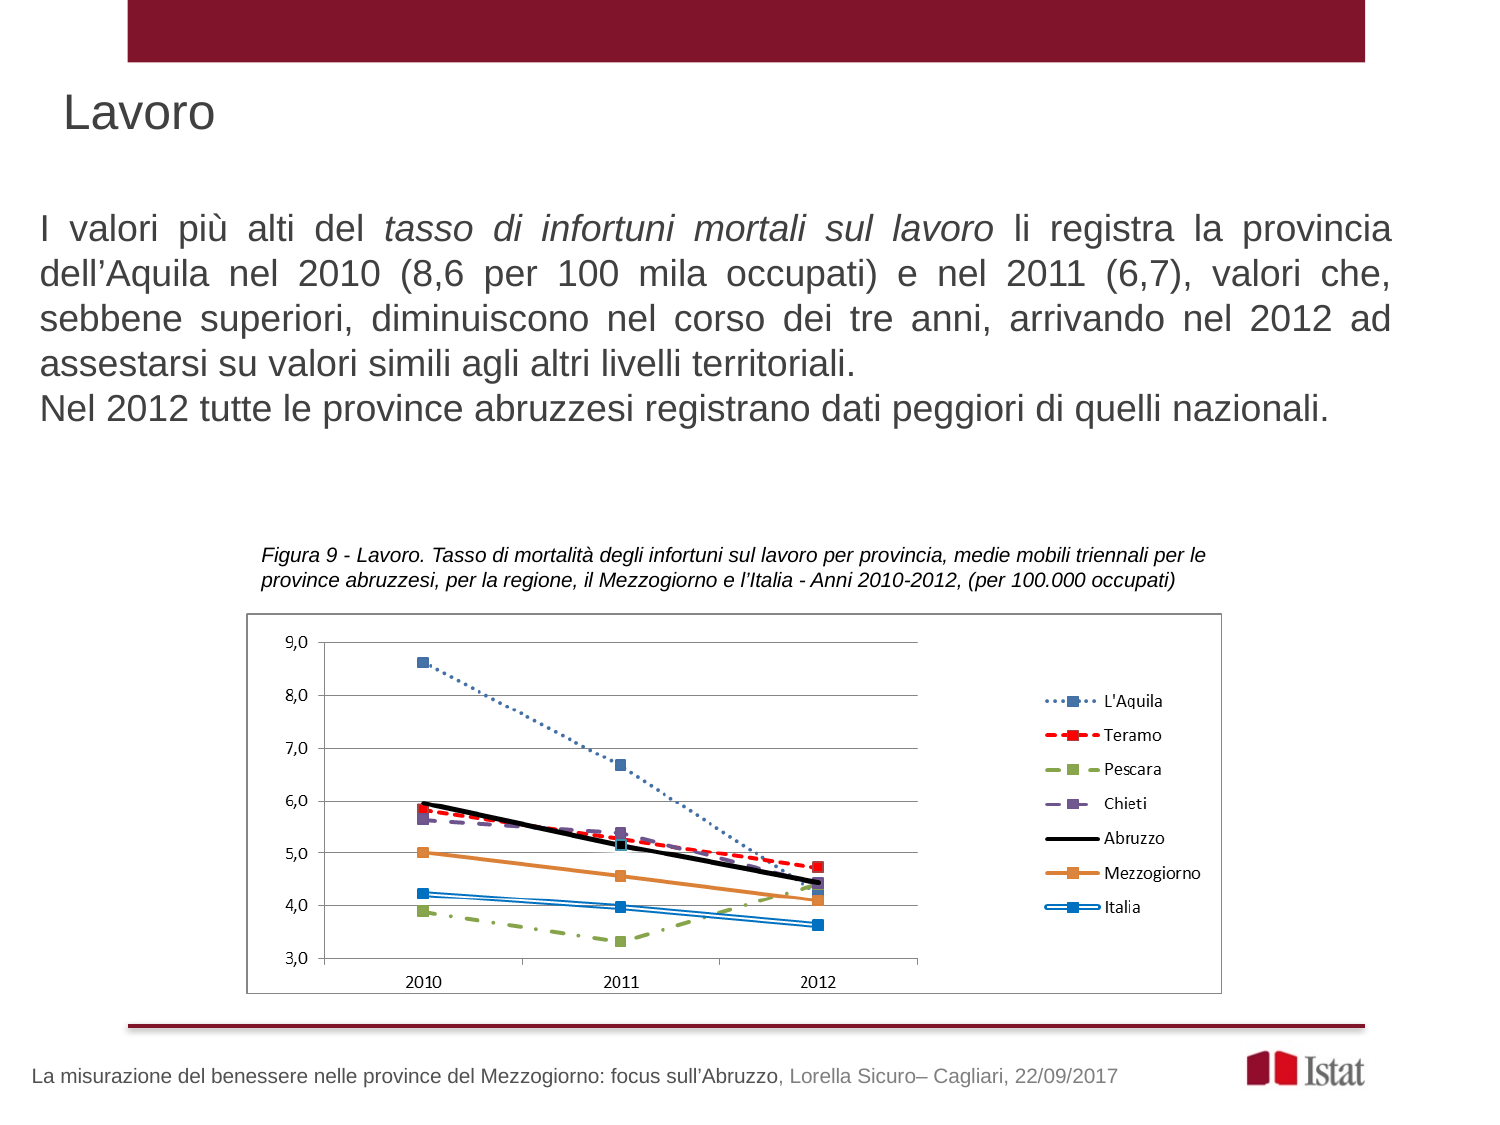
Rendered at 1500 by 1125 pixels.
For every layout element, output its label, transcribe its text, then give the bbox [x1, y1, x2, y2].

text_box Lavoro [48, 71, 1285, 147]
text_box La misurazione del benessere nelle province del Mezzogiorno: focus sull’Abruzzo, Lorella Sicuro– Cagliari, 22/09/2017 [16, 1055, 1234, 1096]
text_box I valori più alti del tasso di infortuni mortali sul lavoro li registra la provincia dell’Aquila nel 2010 (8,6 per 100 mila occupati) e nel 2011 (6,7), valori che, sebbene superiori, diminuiscono nel corso dei tre anni, arrivando nel 2012 ad assestarsi su valori simili agli altri livelli territoriali. Nel 2012 tutte le province abruzzesi registrano dati peggiori di quelli nazionali. [24, 196, 1407, 437]
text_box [246, 533, 1222, 994]
picture [1239, 1040, 1373, 1097]
